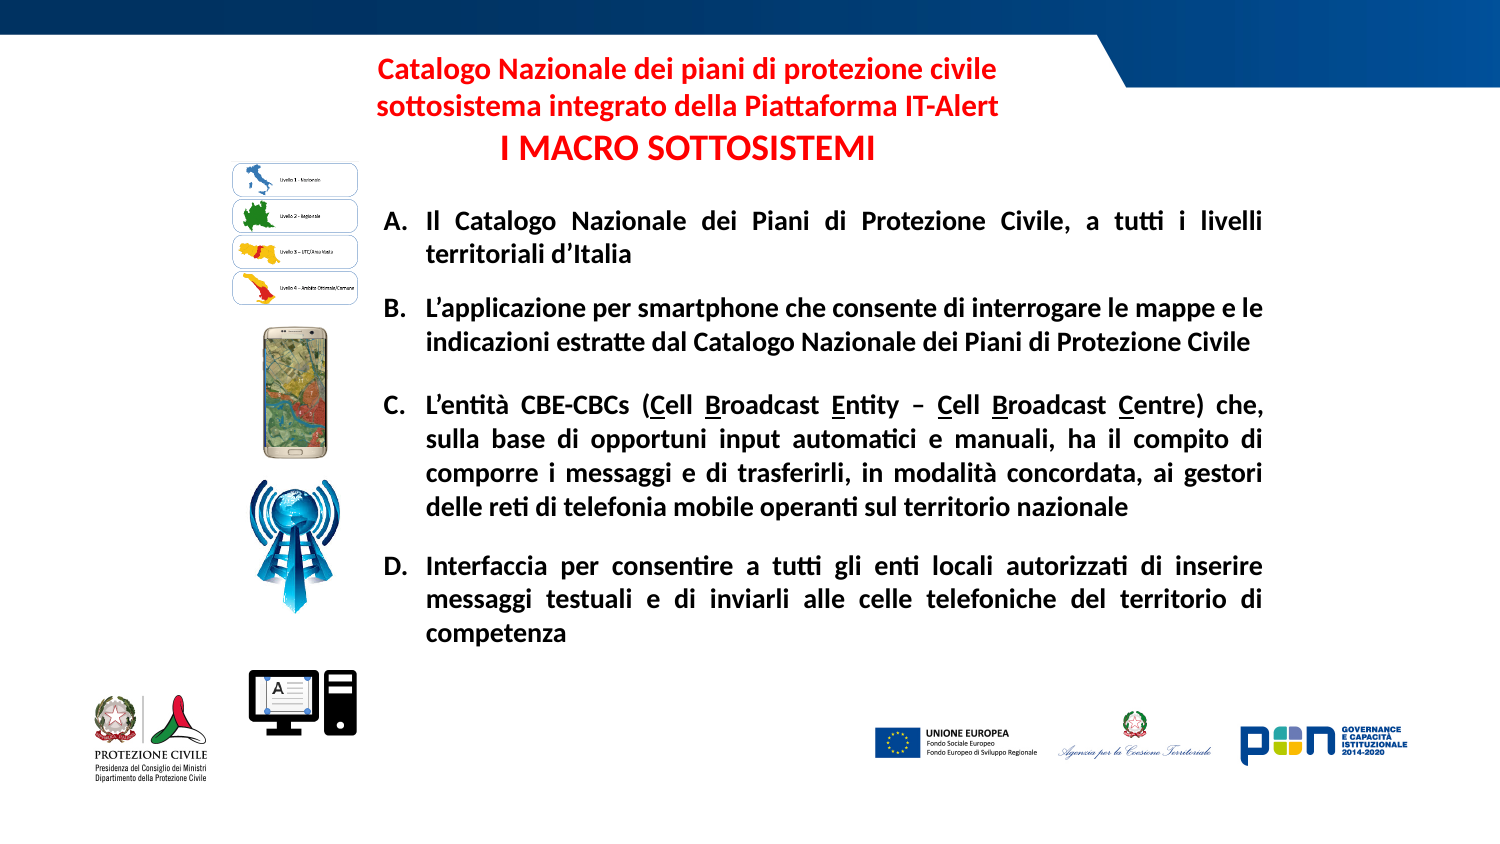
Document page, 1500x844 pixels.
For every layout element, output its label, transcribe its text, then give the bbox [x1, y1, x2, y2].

picture [0, 0, 1500, 844]
text_box Catalogo Nazionale dei piani di protezione civile sottosistema integrato della Piattaforma IT-Alert I MACRO SOTTOSISTEMI [342, 40, 1034, 176]
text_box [260, 326, 330, 460]
text_box Il Catalogo Nazionale dei Piani di Protezione Civile, a tutti i livelli territoriali d’Italia L’applicazione per smartphone che consente di interrogare le mappe e le indicazioni estratte dal Catalogo Nazionale dei Piani di Protezione Civile L’entità CBE-CBCs (Cell Broadcast Entity – Cell Broadcast Centre) che, sulla base di opportuni input automatici e manuali, ha il compito di comporre i messaggi e di trasferirli, in modalità concordata, ai gestori delle reti di telefonia mobile operanti sul territorio nazionale Interfaccia per consentire a tutti gli enti locali autorizzati di inserire messaggi testuali e di inviarli alle celle telefoniche del territorio di competenza [368, 164, 1279, 656]
